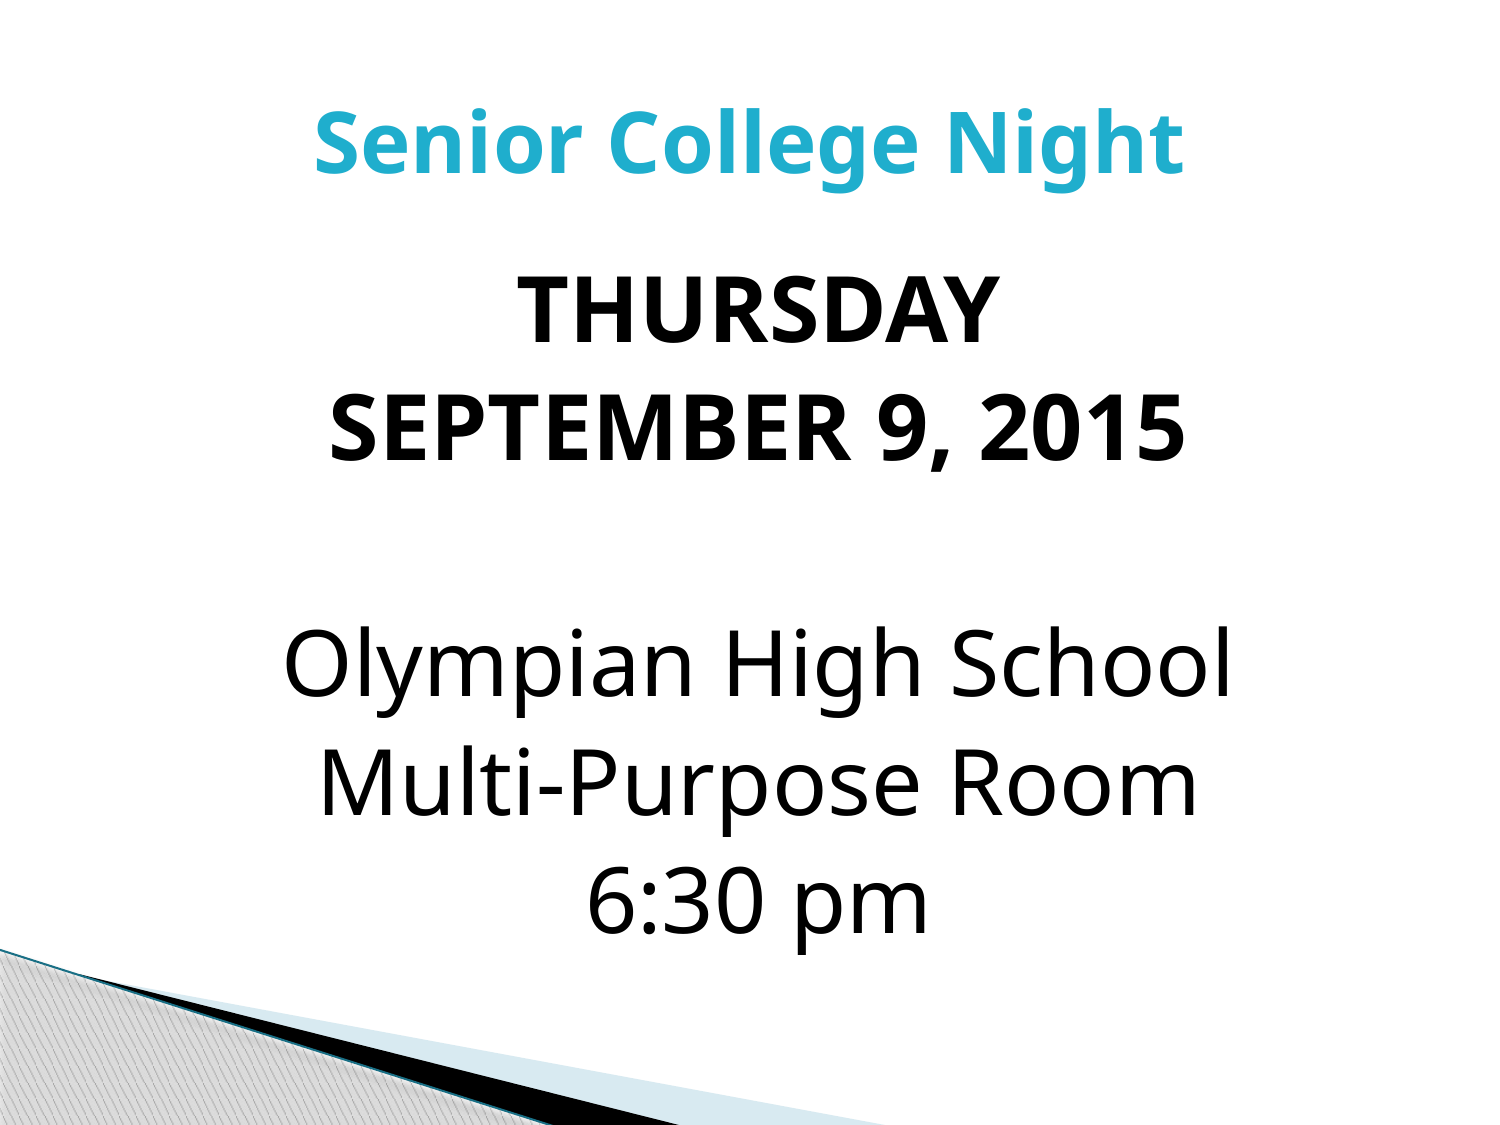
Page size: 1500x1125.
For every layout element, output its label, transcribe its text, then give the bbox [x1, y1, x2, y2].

title Senior College Night [75, 45, 1425, 233]
list THURSDAY SEPTEMBER 9, 2015 Olympian High School Multi-Purpose Room 6:30 pm [75, 243, 1425, 986]
